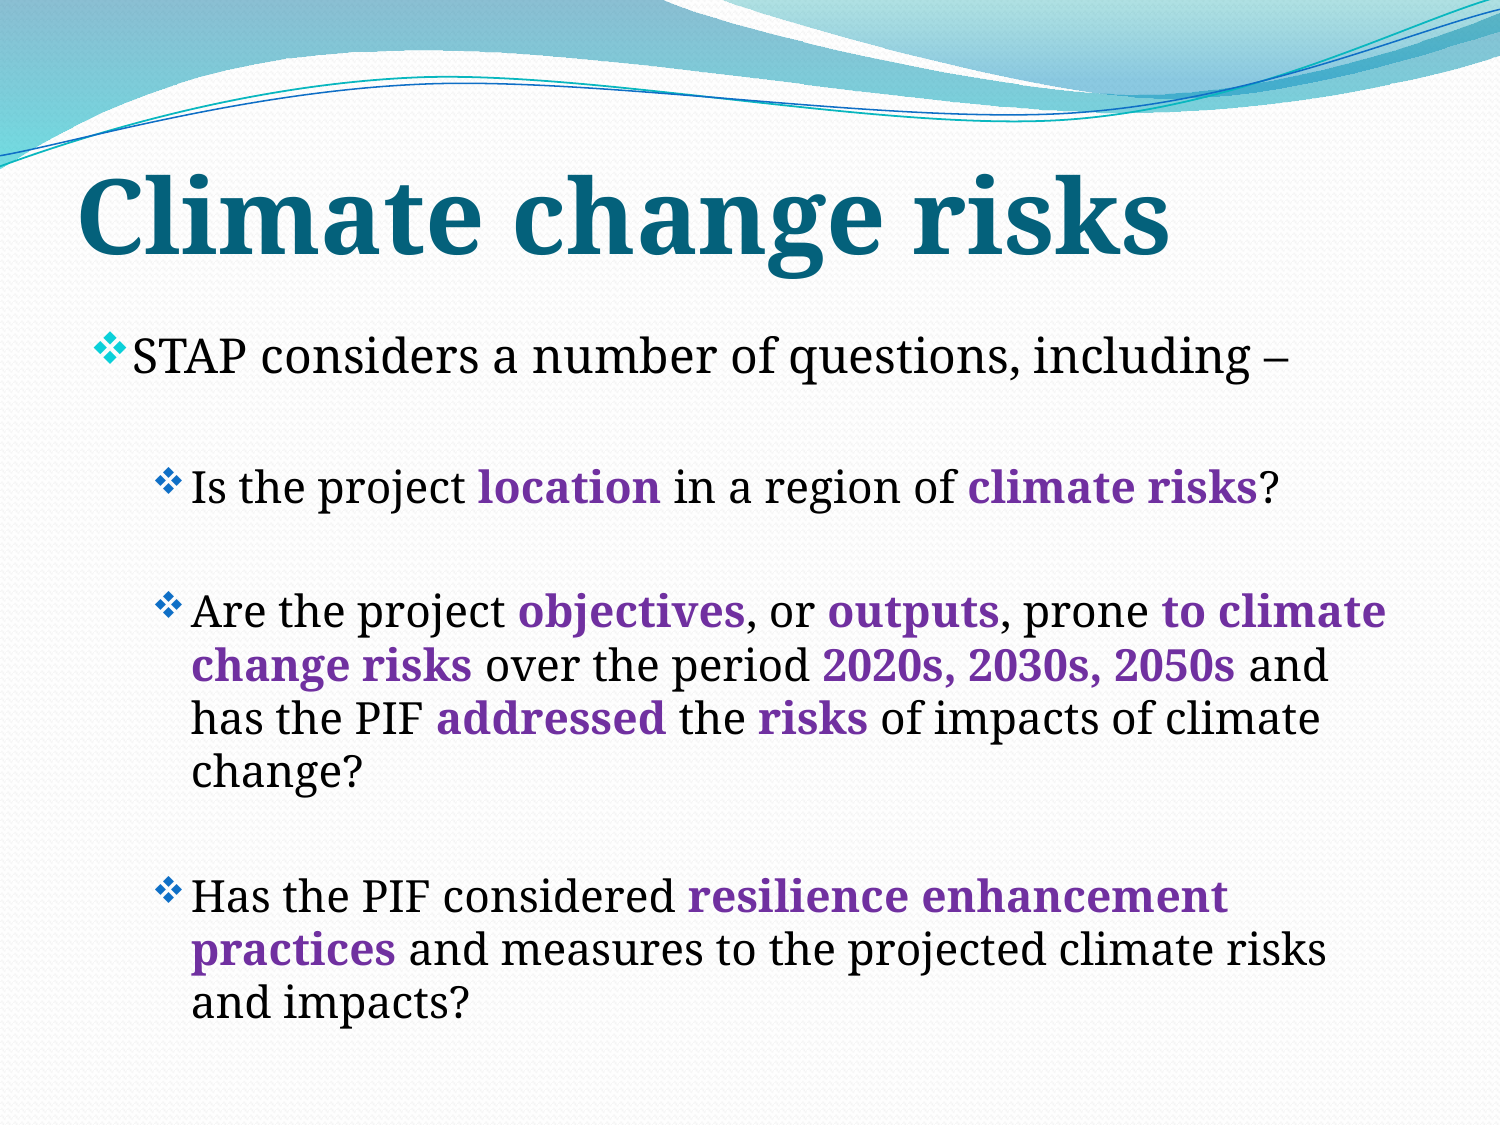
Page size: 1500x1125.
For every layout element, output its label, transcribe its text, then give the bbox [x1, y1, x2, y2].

title Climate change risks [75, 87, 1425, 275]
list STAP considers a number of questions, including – Is the project location in a region of climate risks? Are the project objectives, or outputs, prone to climate change risks over the period 2020s, 2030s, 2050s and has the PIF addressed the risks of impacts of climate change? Has the PIF considered resilience enhancement practices and measures to the projected climate risks and impacts? [75, 317, 1425, 1038]
